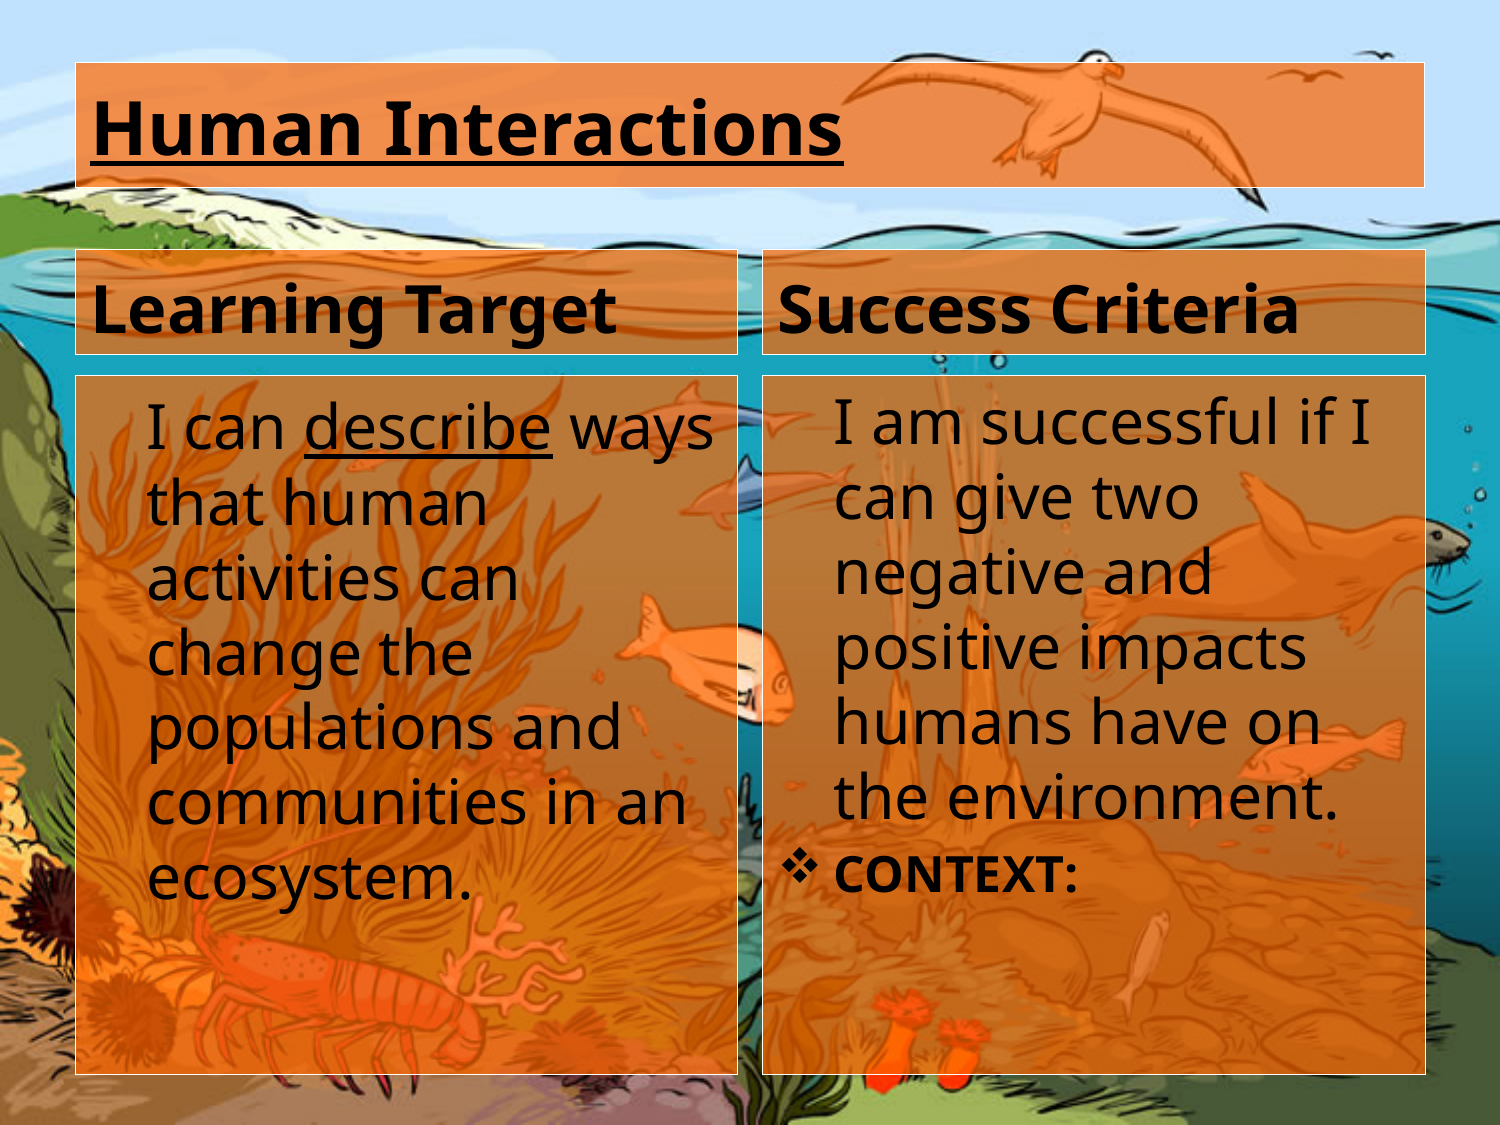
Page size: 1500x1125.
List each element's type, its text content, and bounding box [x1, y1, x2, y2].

title Human Interactions [75, 62, 1425, 188]
list I am successful if I can give two negative and positive impacts humans have on the environment. CONTEXT: [762, 375, 1426, 1075]
list I can describe ways that human activities can change the populations and communities in an ecosystem. [75, 375, 738, 1075]
list Success Criteria [762, 249, 1426, 355]
picture [0, 0, 1500, 1125]
list Learning Target [75, 249, 738, 355]
